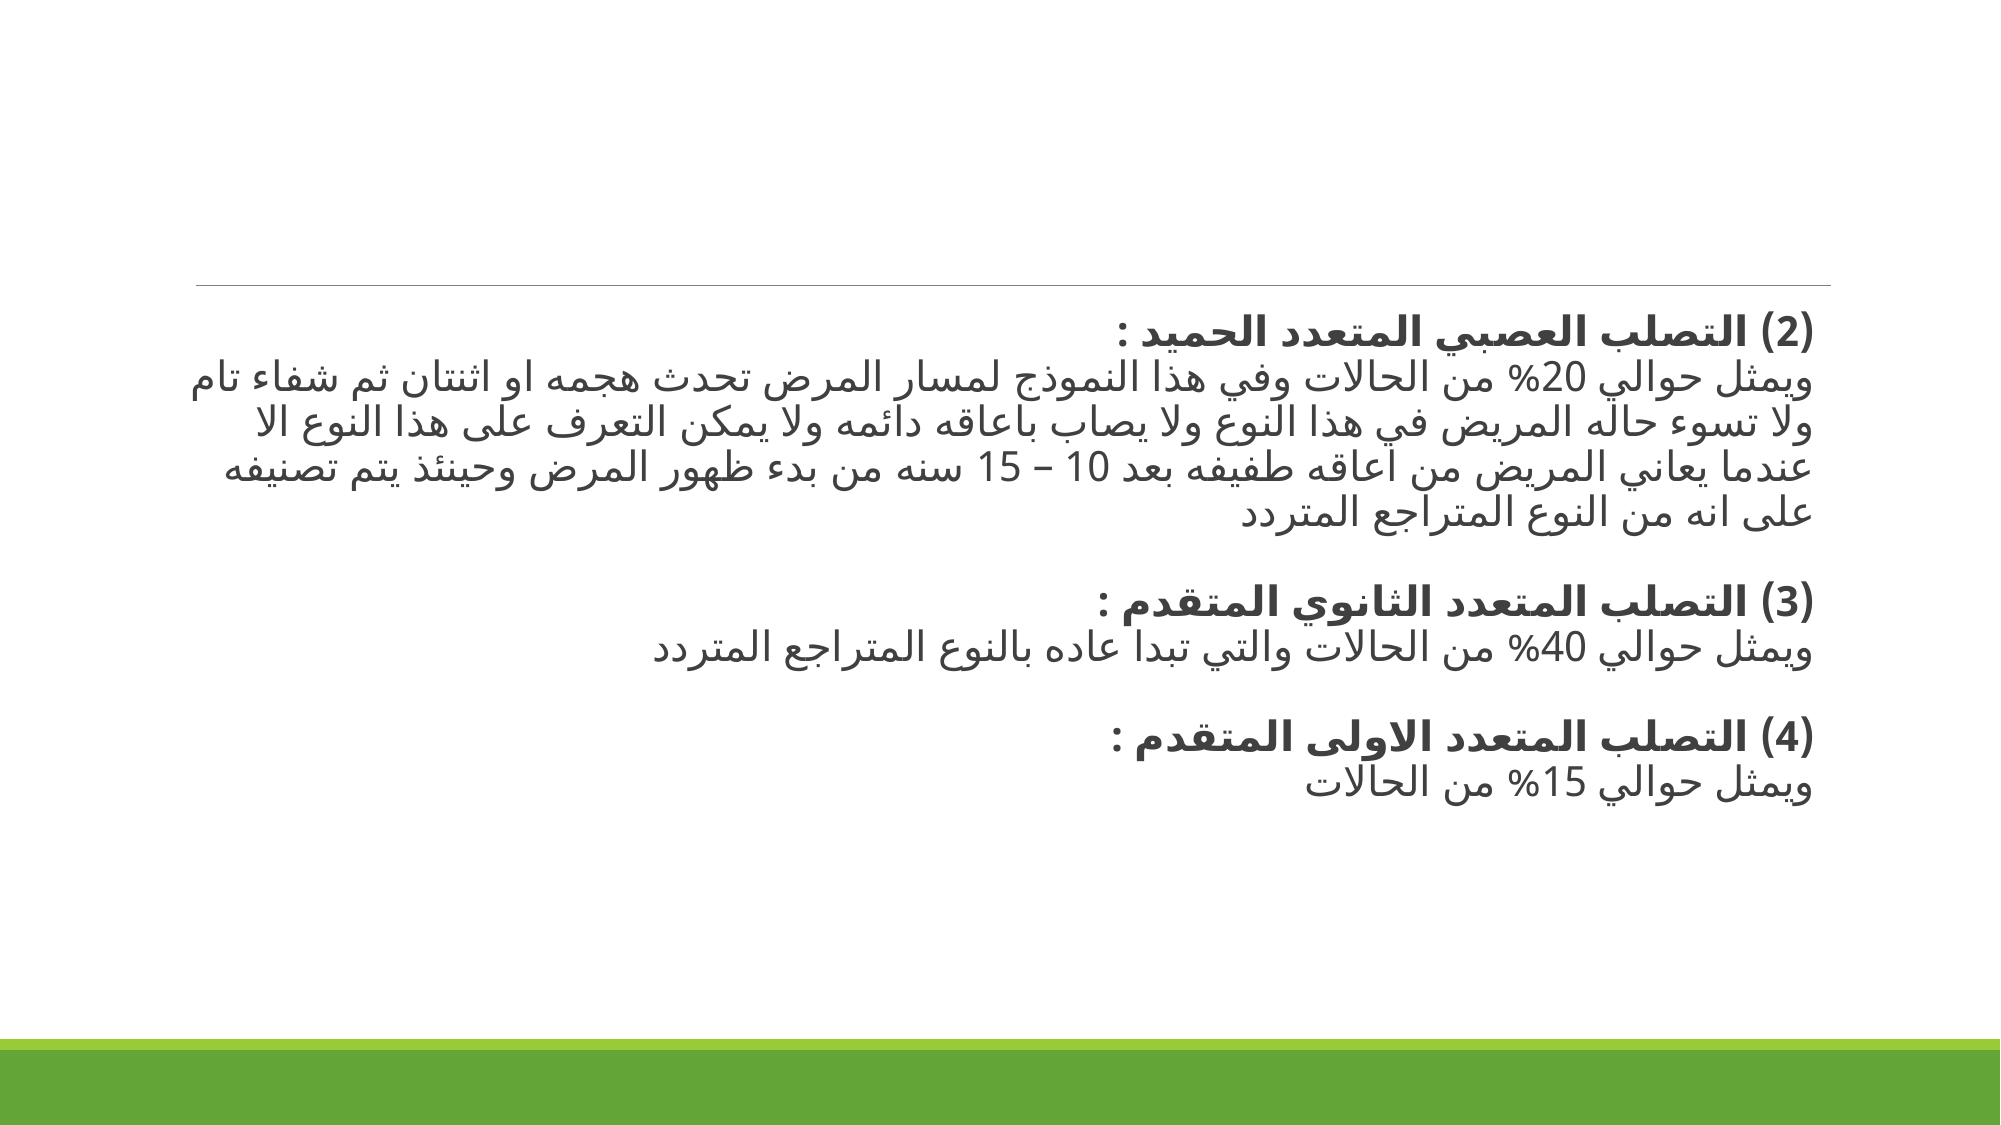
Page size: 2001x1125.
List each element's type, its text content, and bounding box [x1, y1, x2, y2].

list (2) التصلب العصبي المتعدد الحميد : ويمثل حوالي 20% من الحالات وفي هذا النموذج لمسار المرض تحدث هجمه او اثنتان ثم شفاء تام ولا تسوء حاله المريض في هذا النوع ولا يصاب باعاقه دائمه ولا يمكن التعرف على هذا النوع الا عندما يعاني المريض من اعاقه طفيفه بعد 10 – 15 سنه من بدء ظهور المرض وحينئذ يتم تصنيفه على انه من النوع المتراجع المتردد (3) التصلب المتعدد الثانوي المتقدم : ويمثل حوالي 40% من الحالات والتي تبدا عاده بالنوع المتراجع المتردد (4) التصلب المتعدد الاولى المتقدم : ويمثل حوالي 15% من الحالات [180, 302, 1830, 963]
